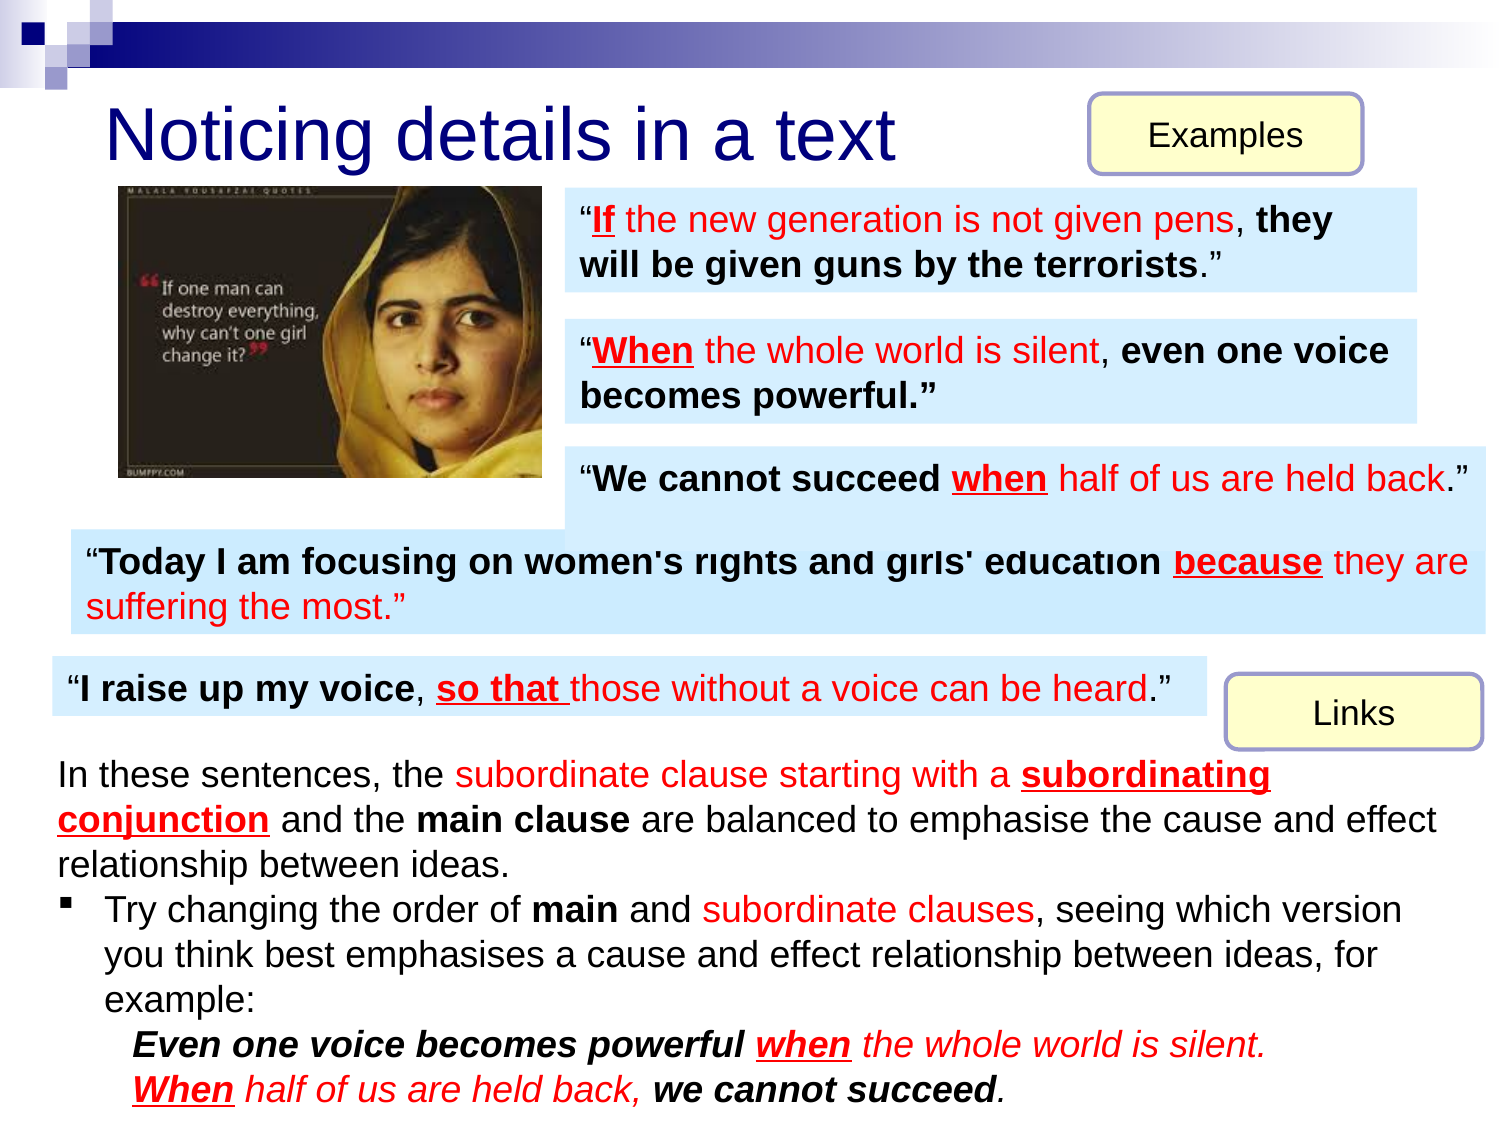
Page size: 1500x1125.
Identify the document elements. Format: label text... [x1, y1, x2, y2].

text_box “If the new generation is not given pens, they will be given guns by the terrorists.” [564, 187, 1418, 293]
text_box “We cannot succeed when half of us are held back.” [564, 446, 1486, 552]
text_box Noticing details in a text [89, 78, 912, 183]
text_box In these sentences, the subordinate clause starting with a subordinating conjunction and the main clause are balanced to emphasise the cause and effect relationship between ideas. Try changing the order of main and subordinate clauses, seeing which version you think best emphasises a cause and effect relationship between ideas, for example: Even one voice becomes powerful when the whole world is silent. When half of us are held back, we cannot succeed. [42, 742, 1458, 1125]
text_box “Today I am focusing on women's rights and girls' education because they are suffering the most.” [71, 529, 1486, 635]
text_box “I raise up my voice, so that those without a voice can be heard.” [52, 656, 1208, 716]
text_box Examples [1087, 91, 1365, 177]
text_box “When the whole world is silent, even one voice becomes powerful.” [564, 318, 1418, 424]
picture [117, 186, 542, 478]
text_box Links [1223, 671, 1485, 752]
